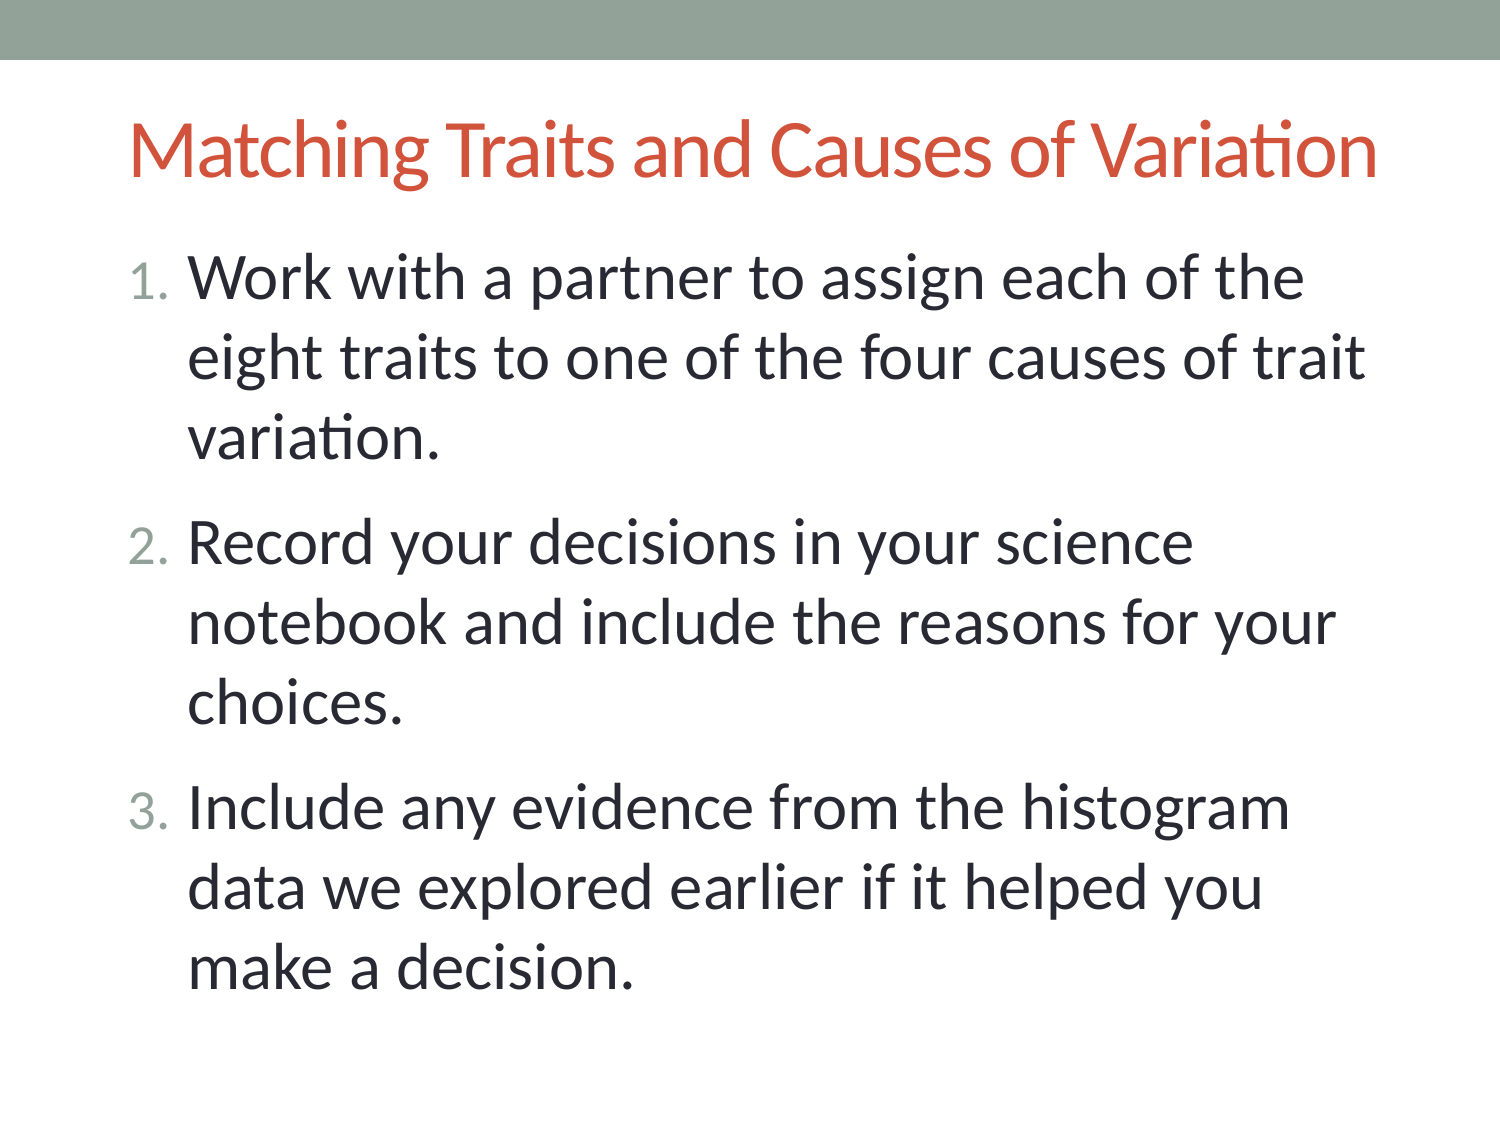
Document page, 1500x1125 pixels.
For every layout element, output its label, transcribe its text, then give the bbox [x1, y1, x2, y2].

title Matching Traits and Causes of Variation [112, 62, 1425, 224]
list Work with a partner to assign each of the eight traits to one of the four causes of trait variation. Record your decisions in your science notebook and include the reasons for your choices. Include any evidence from the histogram data we explored earlier if it helped you make a decision. [112, 224, 1425, 1013]
